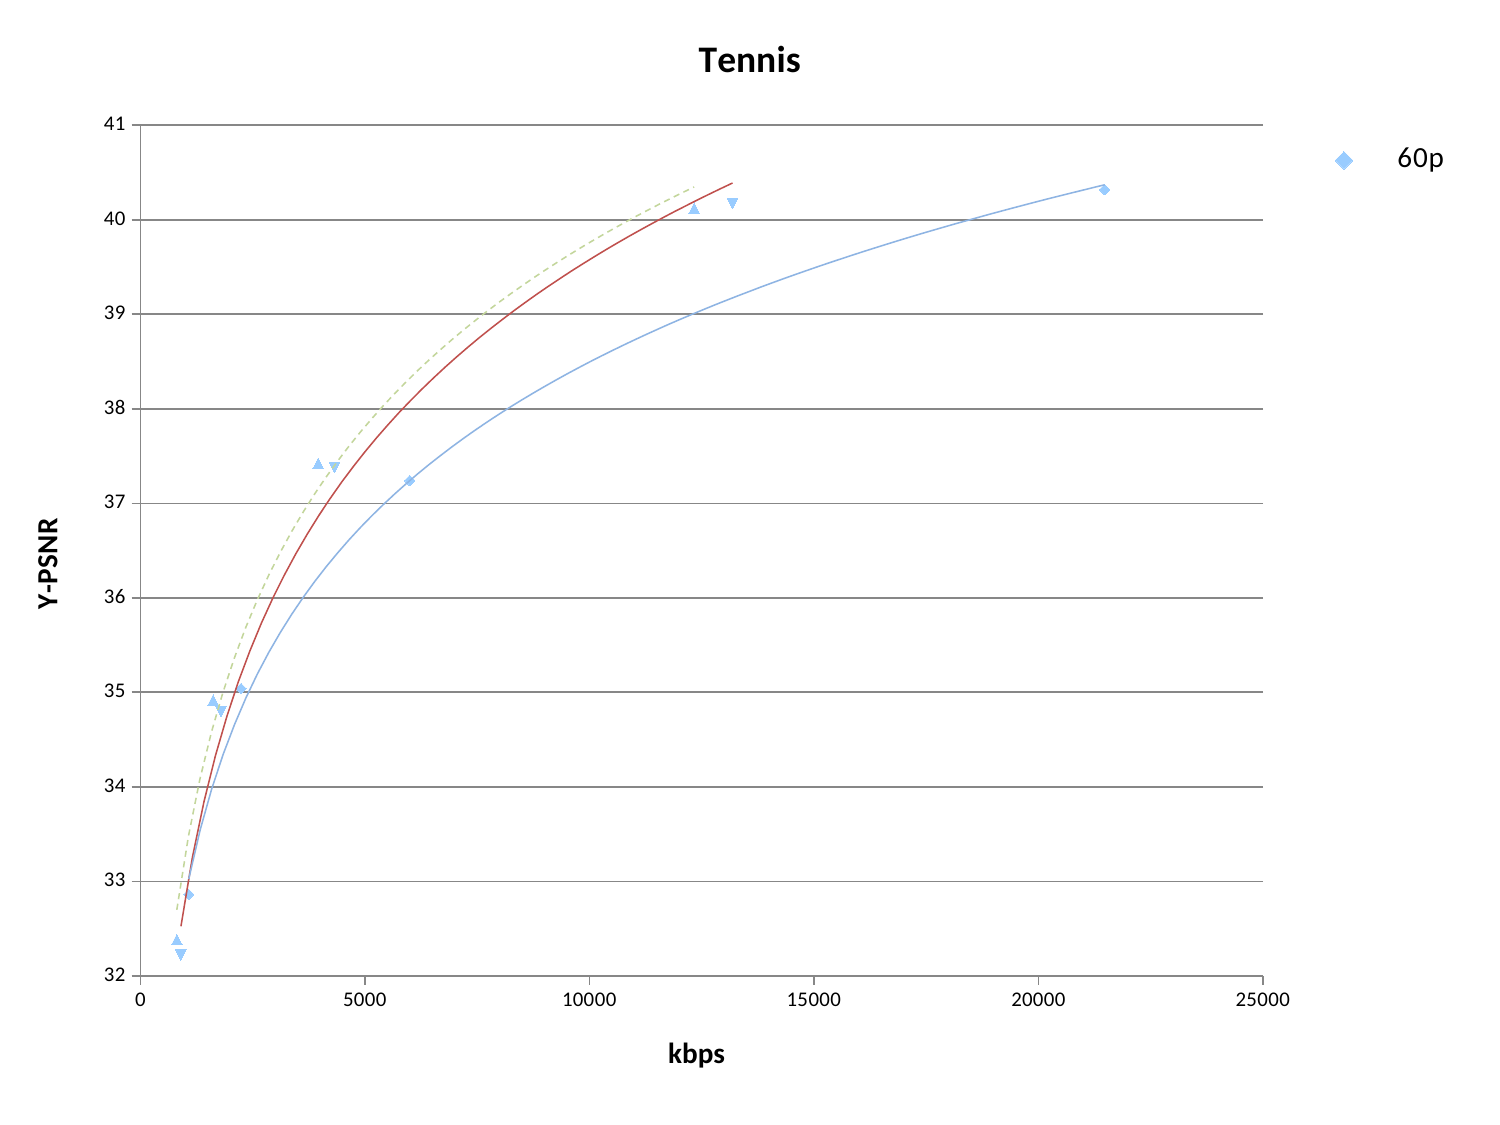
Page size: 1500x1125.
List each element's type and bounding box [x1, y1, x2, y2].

chart [0, 2, 1500, 1106]
